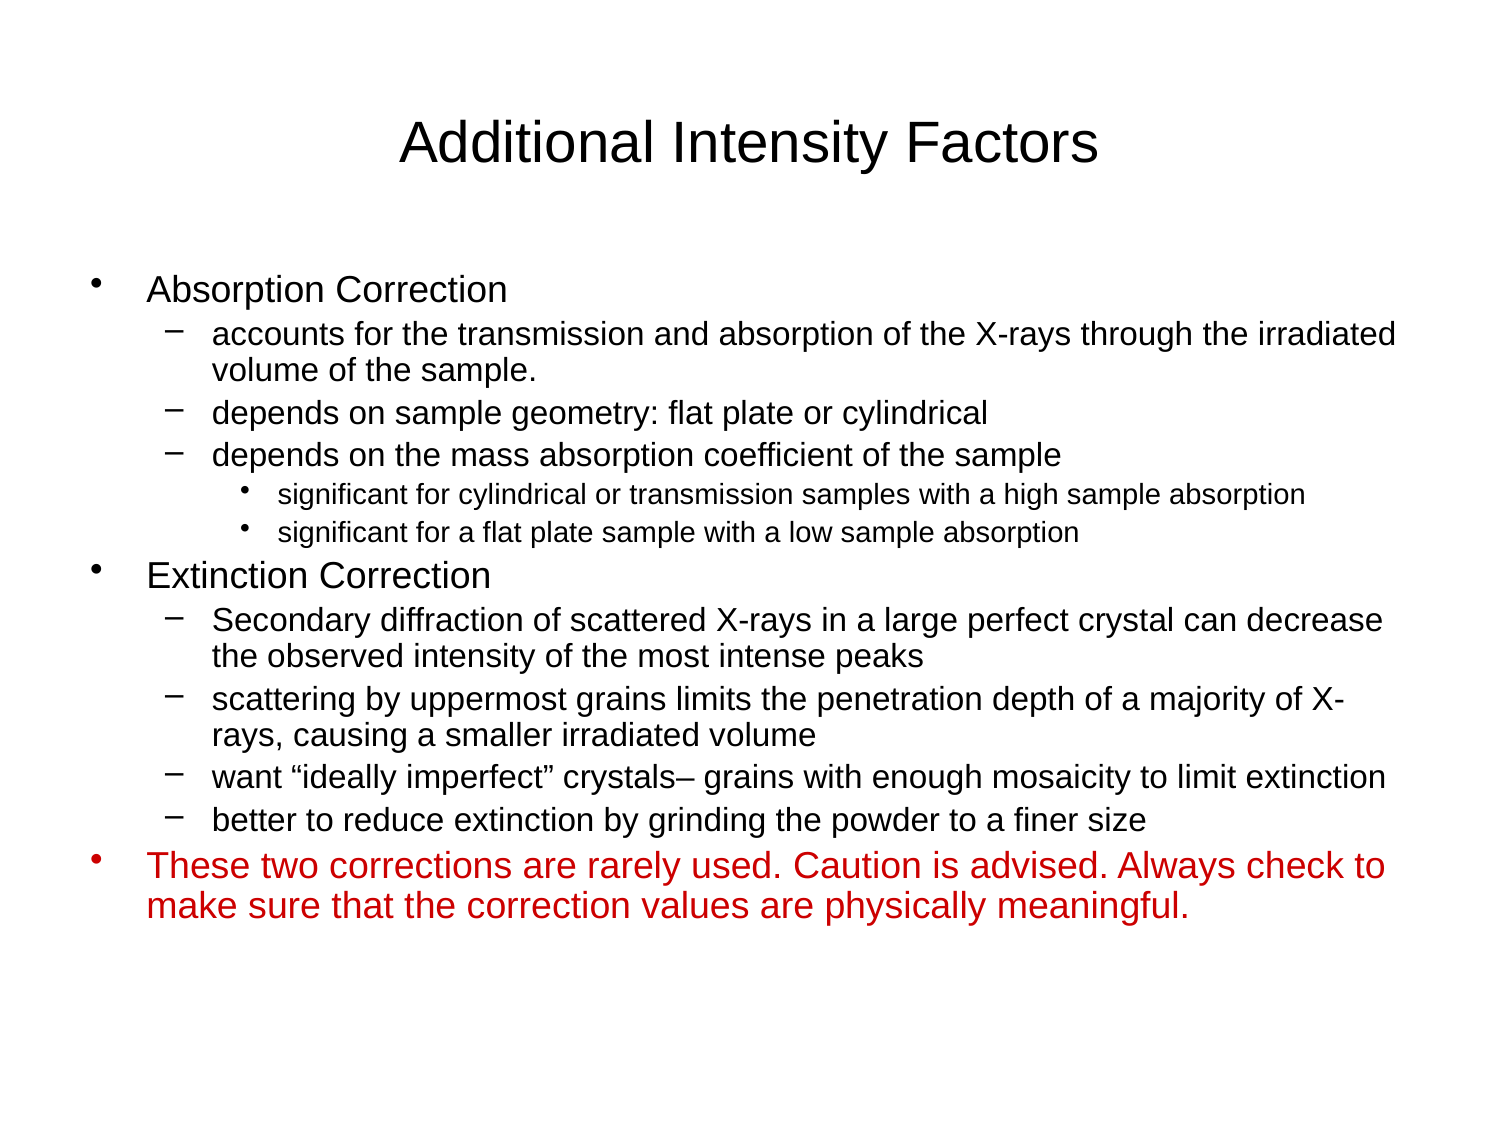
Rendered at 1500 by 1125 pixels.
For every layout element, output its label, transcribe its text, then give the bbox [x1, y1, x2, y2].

title Additional Intensity Factors [75, 45, 1425, 233]
list Absorption Correction accounts for the transmission and absorption of the X-rays through the irradiated volume of the sample. depends on sample geometry: flat plate or cylindrical depends on the mass absorption coefficient of the sample significant for cylindrical or transmission samples with a high sample absorption significant for a flat plate sample with a low sample absorption Extinction Correction Secondary diffraction of scattered X-rays in a large perfect crystal can decrease the observed intensity of the most intense peaks scattering by uppermost grains limits the penetration depth of a majority of X-rays, causing a smaller irradiated volume want “ideally imperfect” crystals– grains with enough mosaicity to limit extinction better to reduce extinction by grinding the powder to a finer size These two corrections are rarely used. Caution is advised. Always check to make sure that the correction values are physically meaningful. [75, 262, 1425, 1005]
